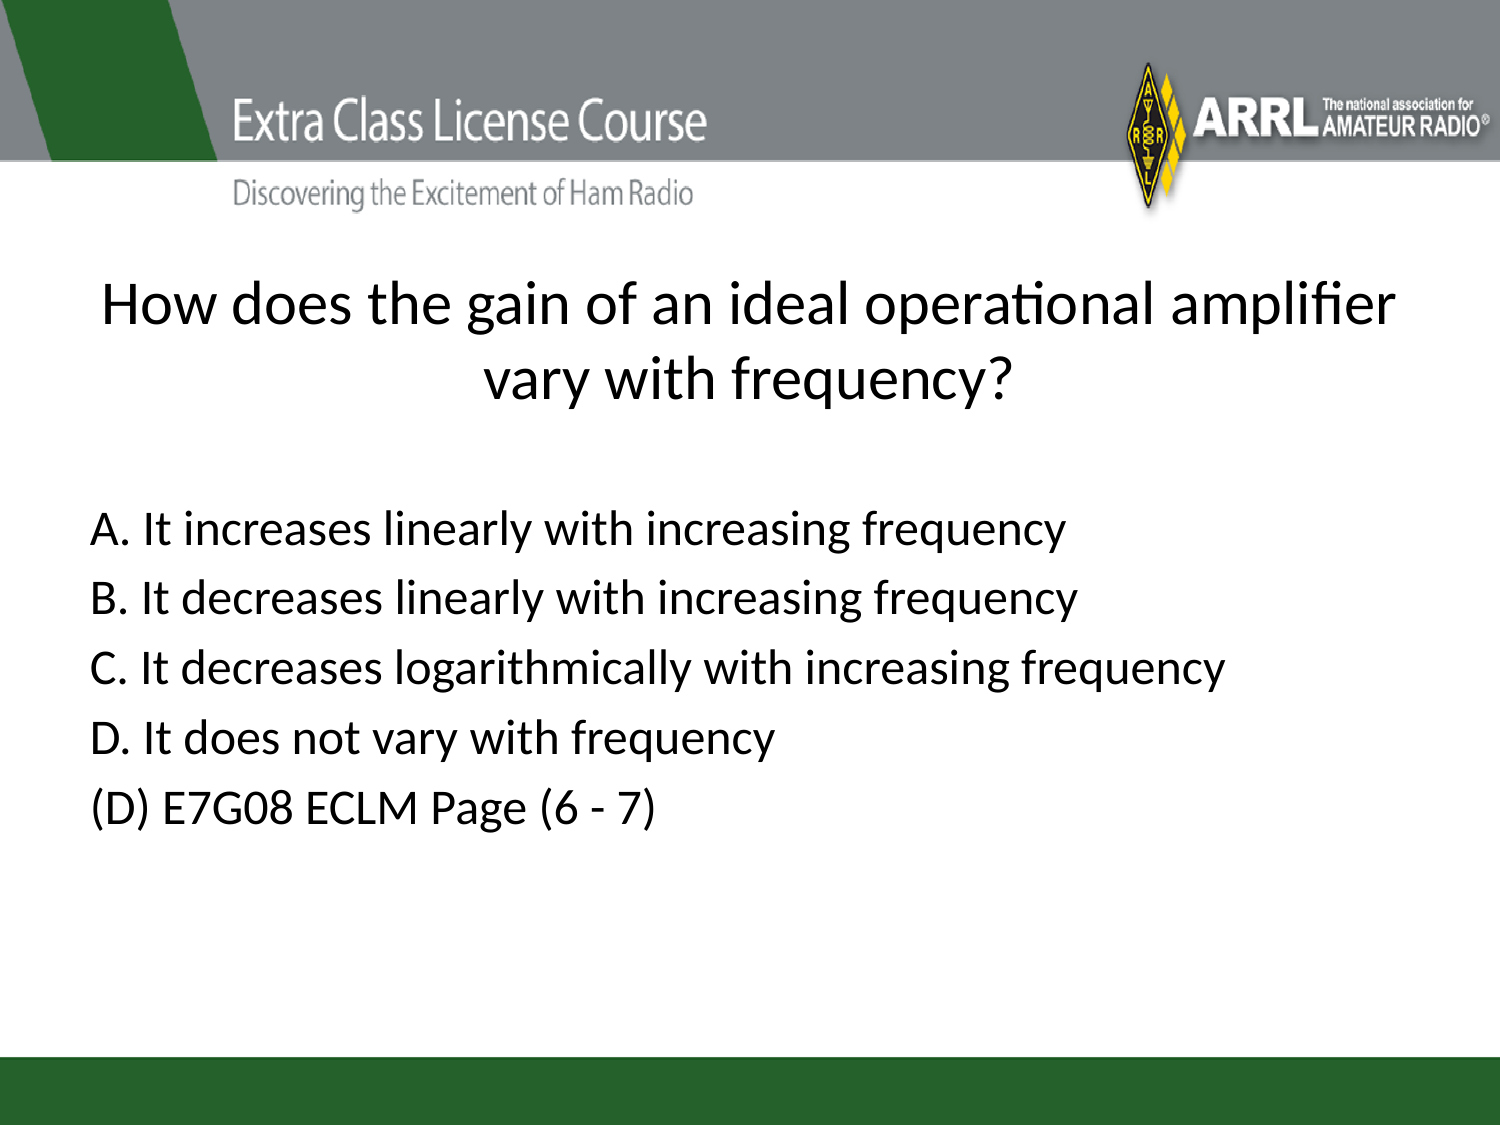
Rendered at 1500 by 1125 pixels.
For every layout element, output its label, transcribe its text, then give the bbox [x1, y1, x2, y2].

list A. It increases linearly with increasing frequency B. It decreases linearly with increasing frequency C. It decreases logarithmically with increasing frequency D. It does not vary with frequency (D) E7G08 ECLM Page (6 - 7) [75, 487, 1425, 1005]
picture [0, 0, 1500, 1125]
title How does the gain of an ideal operational amplifier vary with frequency? [75, 254, 1425, 435]
